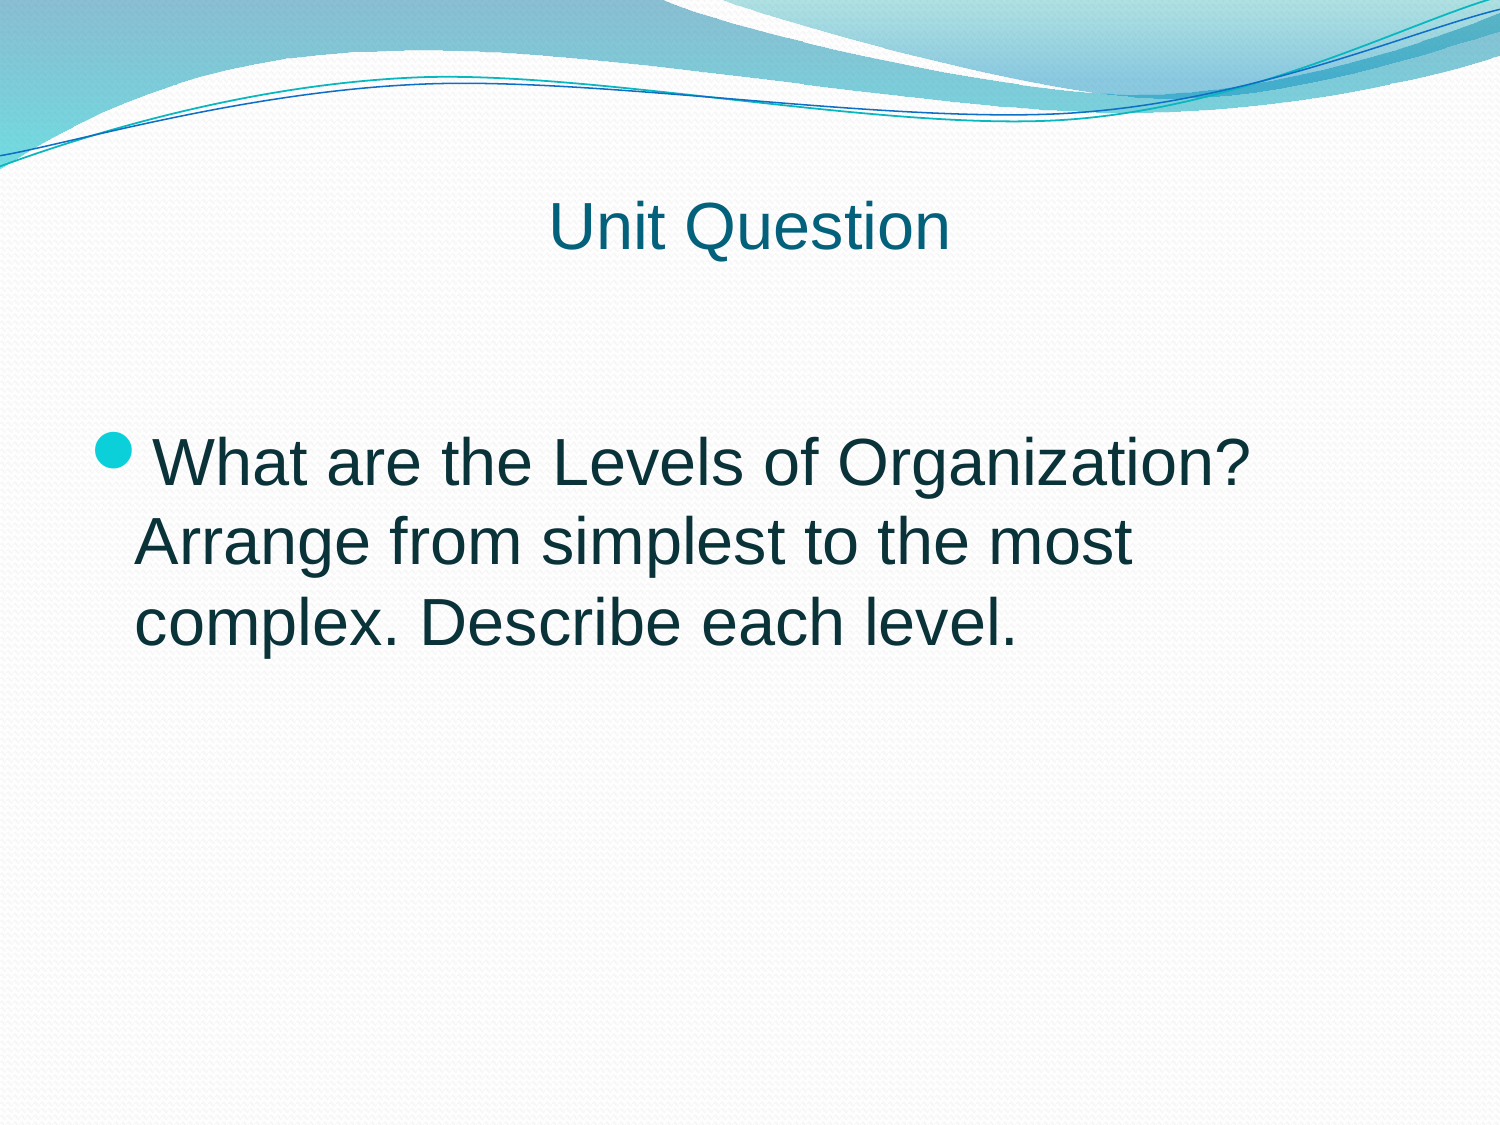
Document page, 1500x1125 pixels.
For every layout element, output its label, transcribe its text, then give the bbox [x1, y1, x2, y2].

title Unit Question [75, 162, 1425, 263]
list What are the Levels of Organization? Arrange from simplest to the most complex. Describe each level. [75, 317, 1425, 1038]
